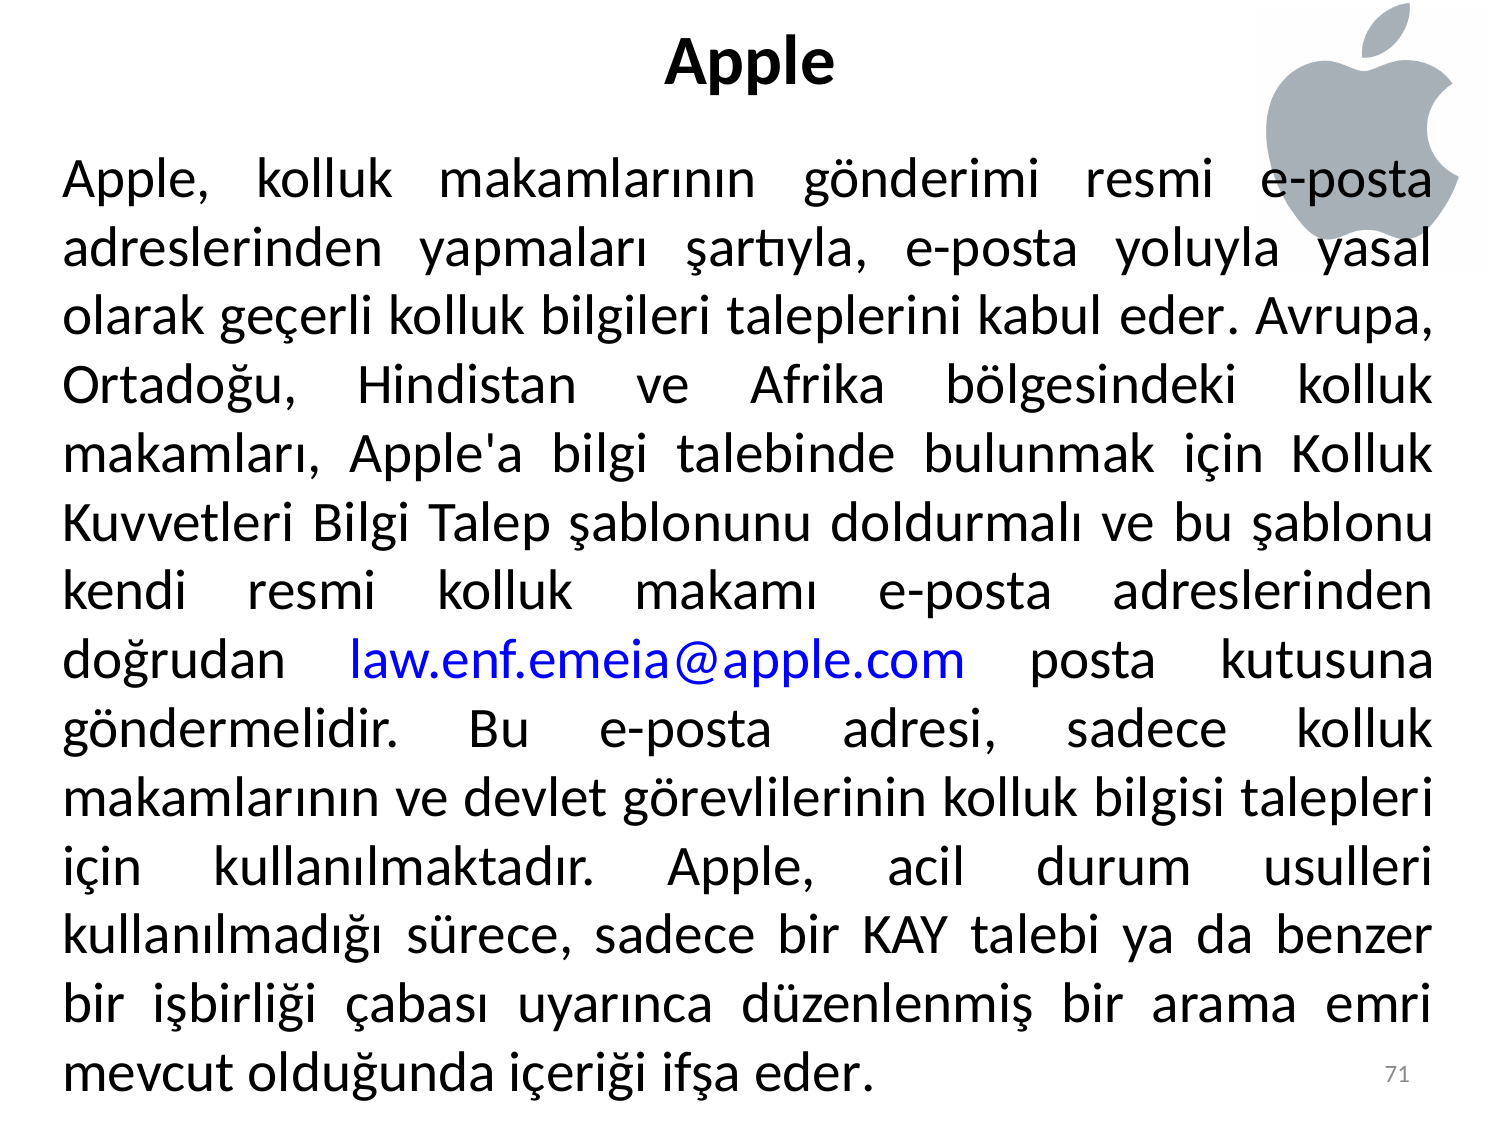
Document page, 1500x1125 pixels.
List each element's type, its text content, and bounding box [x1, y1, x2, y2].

list Apple, kolluk makamlarının gönderimi resmi e-posta adreslerinden yapmaları şartıyla, e-posta yoluyla yasal olarak geçerli kolluk bilgileri taleplerini kabul eder. Avrupa, Ortadoğu, Hindistan ve Afrika bölgesindeki kolluk makamları, Apple'a bilgi talebinde bulunmak için Kolluk Kuvvetleri Bilgi Talep şablonunu doldurmalı ve bu şablonu kendi resmi kolluk makamı e-posta adreslerinden doğrudan law.enf.emeia@apple.com posta kutusuna göndermelidir. Bu e-posta adresi, sadece kolluk makamlarının ve devlet görevlilerinin kolluk bilgisi talepleri için kullanılmaktadır. Apple, acil durum usulleri kullanılmadığı sürece, sadece bir KAY talebi ya da benzer bir işbirliği çabası uyarınca düzenlenmiş bir arama emri mevcut olduğunda içeriği ifşa eder. [47, 132, 1450, 1125]
slide_number 71 [1074, 1042, 1425, 1103]
title Apple [75, 6, 1251, 132]
picture [1255, 2, 1490, 275]
